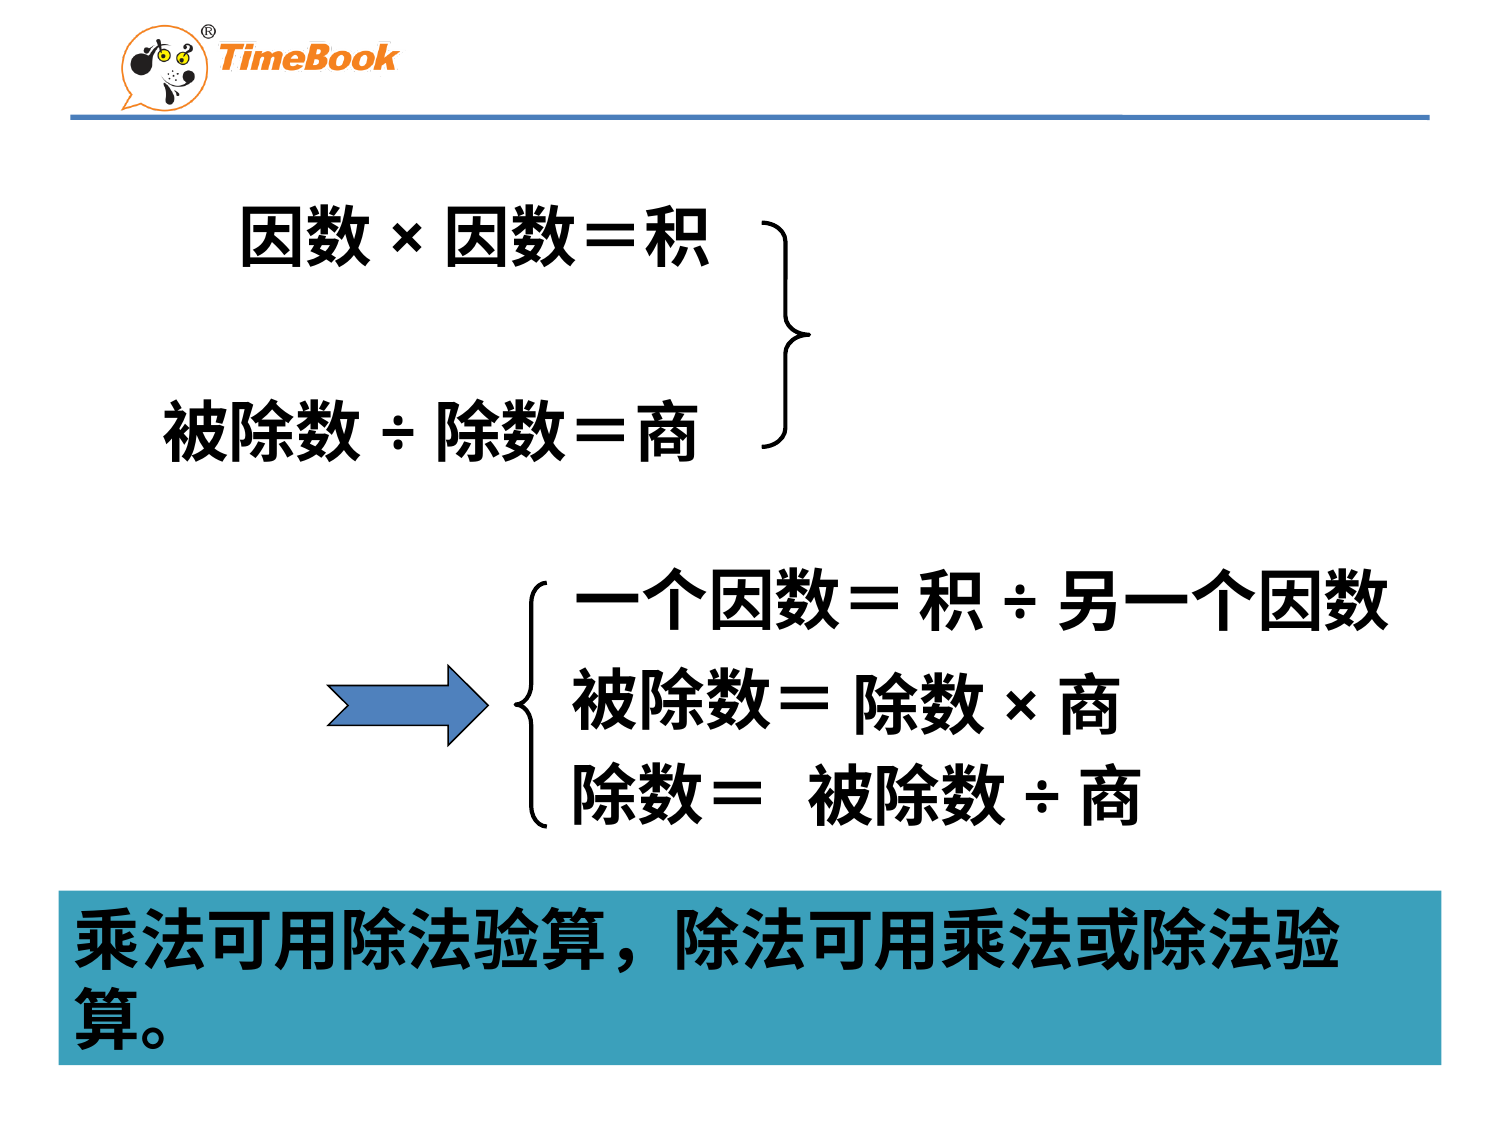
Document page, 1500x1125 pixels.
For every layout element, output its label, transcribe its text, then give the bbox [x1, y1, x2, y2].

text_box 被除数÷除数＝商 [147, 382, 717, 478]
text_box 因数×因数＝积 [223, 187, 726, 283]
text_box 除数×商 [837, 655, 1138, 746]
text_box [761, 222, 810, 447]
text_box 被除数＝ [556, 650, 854, 745]
text_box 一个因数＝ [559, 550, 924, 646]
text_box 被除数÷商 [792, 746, 1160, 842]
text_box 积÷另一个因数 [903, 551, 1406, 647]
text_box [515, 582, 547, 827]
text_box 除数＝ [555, 745, 786, 840]
picture [118, 22, 408, 113]
text_box 乘法可用除法验算，除法可用乘法或除法验算。 [58, 890, 1442, 1066]
text_box [328, 665, 489, 746]
